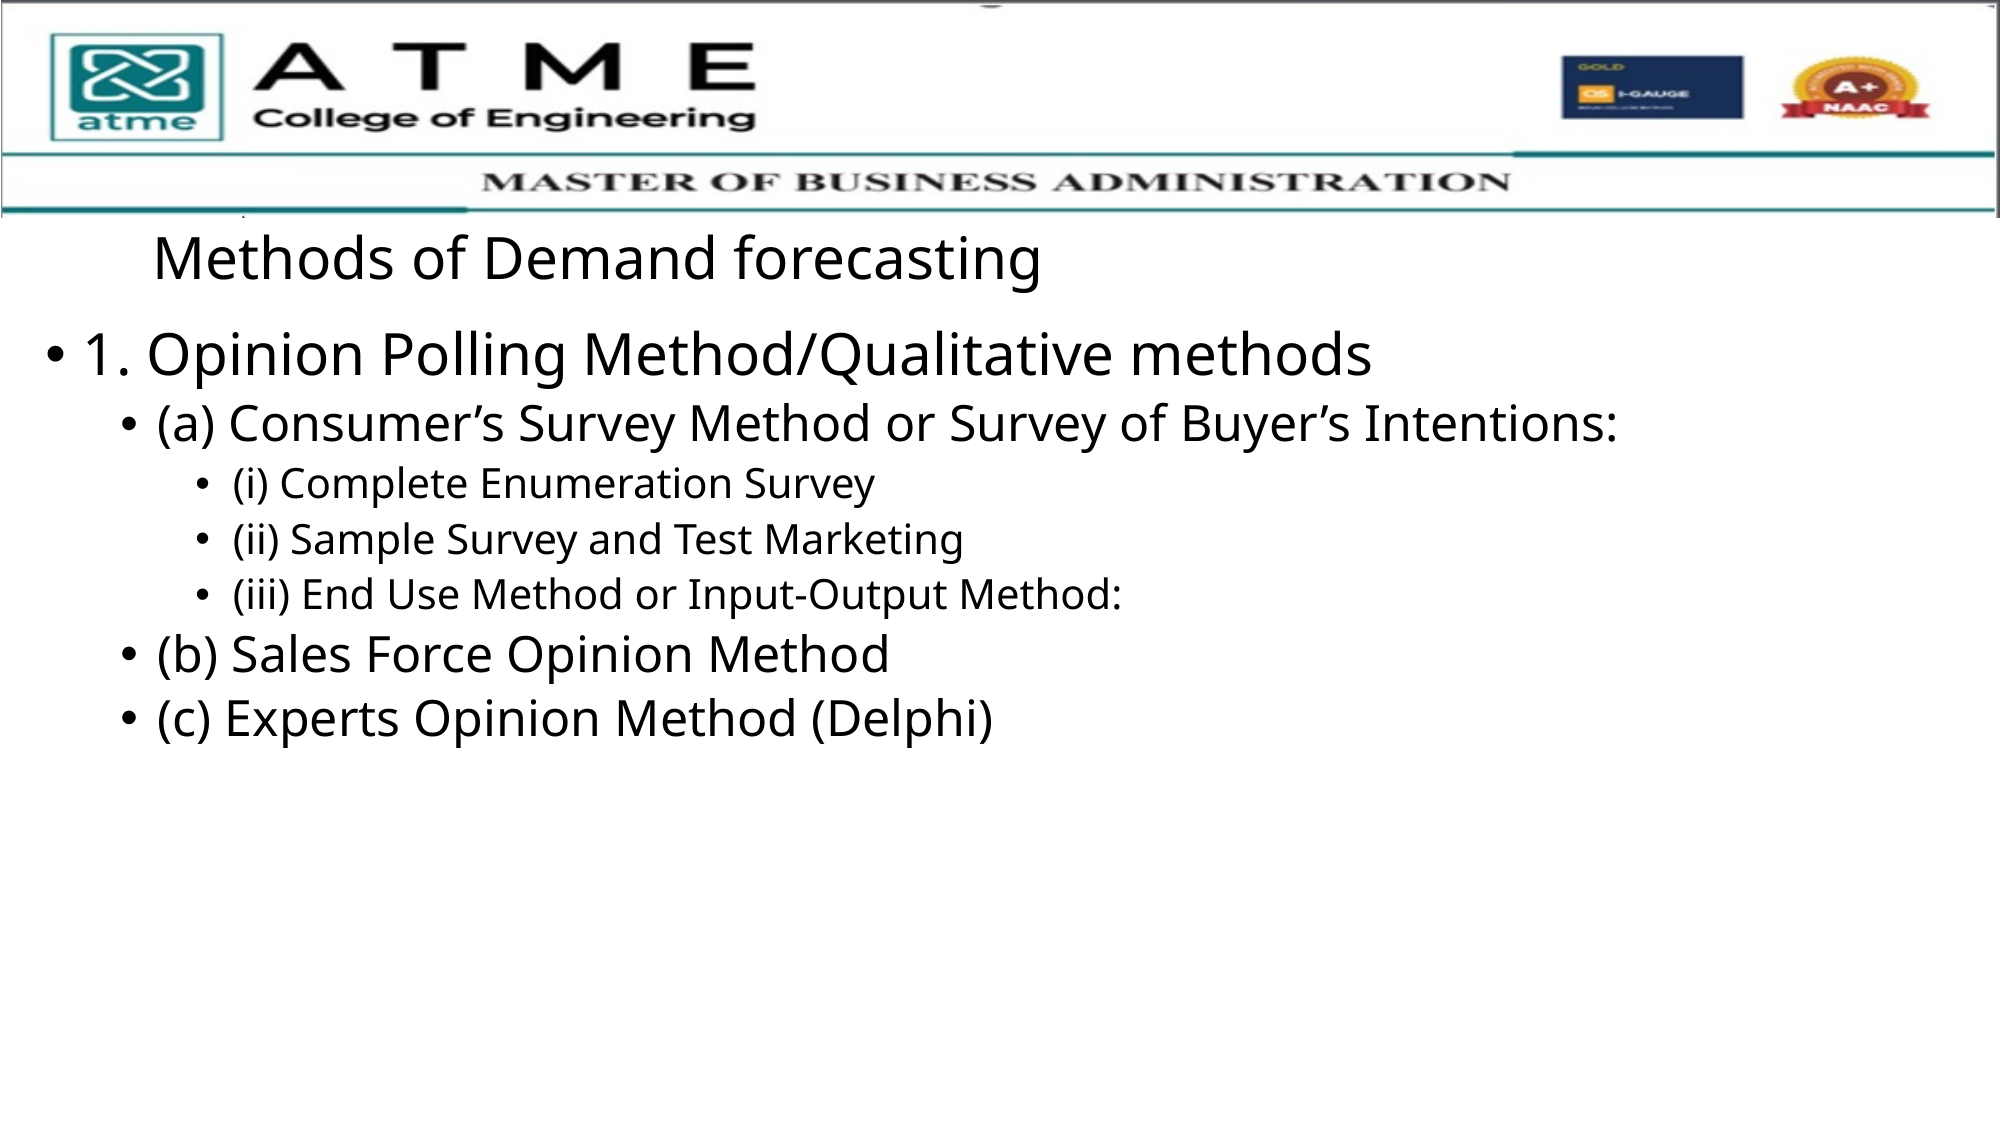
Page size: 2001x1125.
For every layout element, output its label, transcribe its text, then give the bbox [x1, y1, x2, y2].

list 1. Opinion Polling Method/Qualitative methods (a) Consumer’s Survey Method or Survey of Buyer’s Intentions: (i) Complete Enumeration Survey (ii) Sample Survey and Test Marketing (iii) End Use Method or Input-Output Method: (b) Sales Force Opinion Method (c) Experts Opinion Method (Delphi) [30, 317, 1970, 1099]
picture [1, 0, 2000, 218]
title Methods of Demand forecasting [137, 221, 1863, 300]
